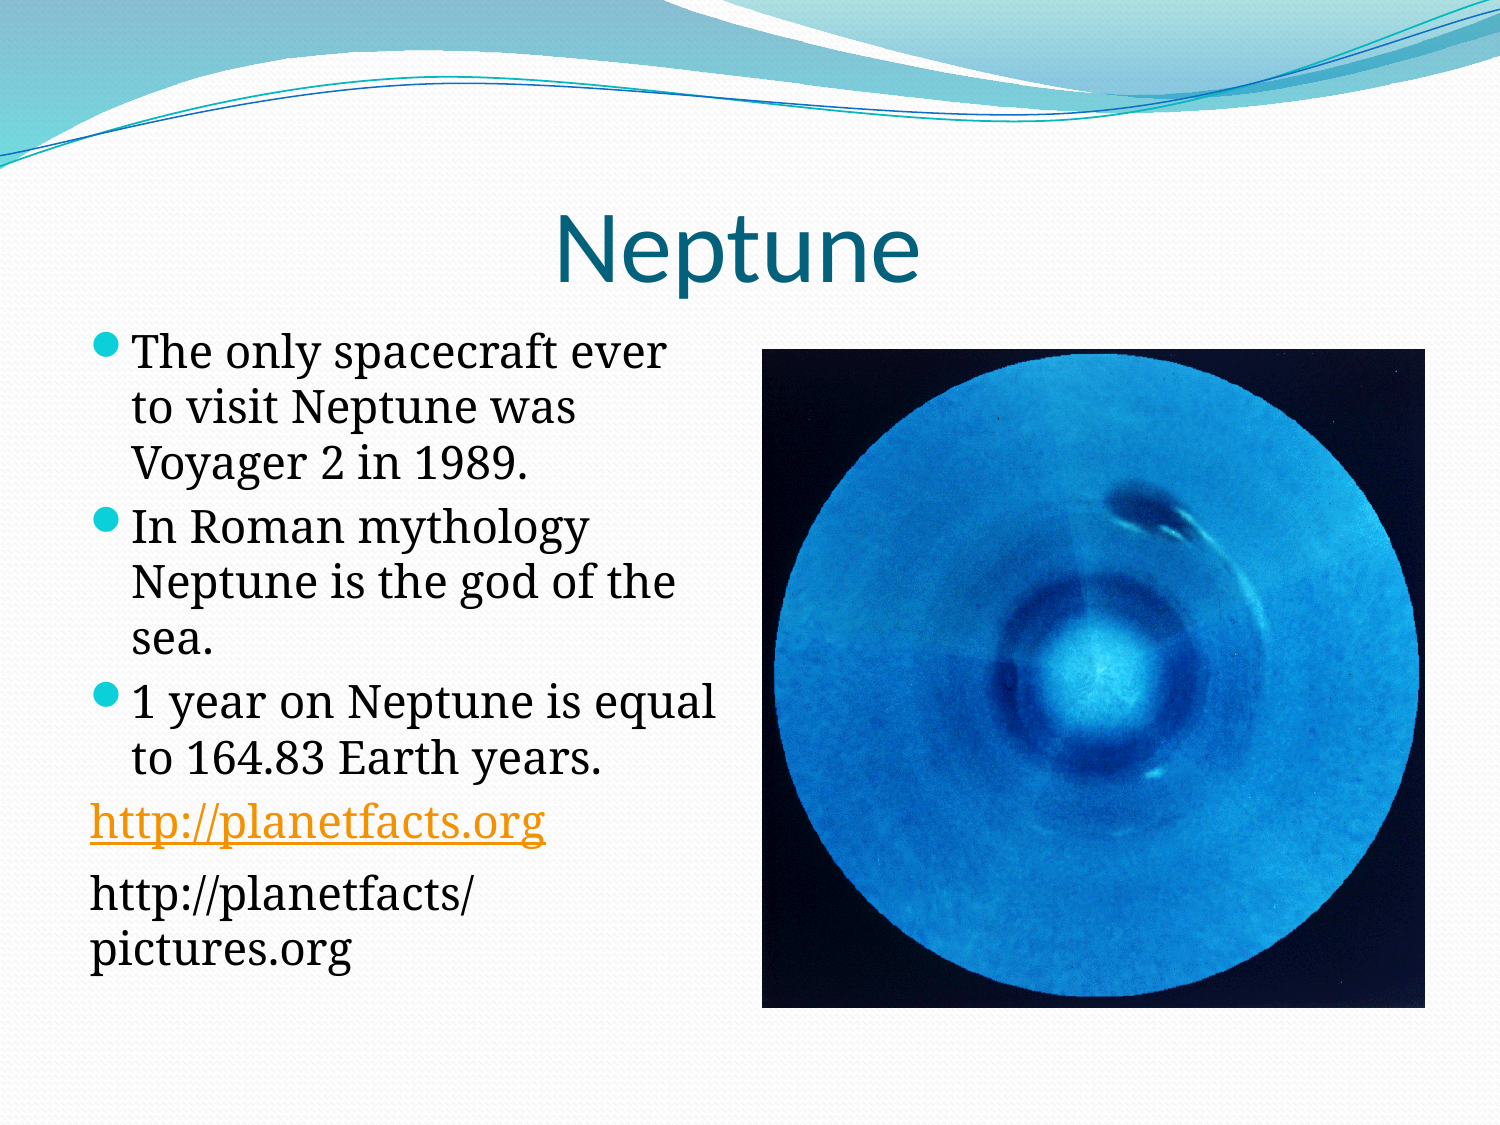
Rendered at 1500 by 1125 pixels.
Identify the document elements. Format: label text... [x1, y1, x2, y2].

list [762, 349, 1426, 1008]
list The only spacecraft ever to visit Neptune was Voyager 2 in 1989. In Roman mythology Neptune is the god of the sea. 1 year on Neptune is equal to 164.83 Earth years. http://planetfacts.org http://planetfacts/pictures.org [75, 314, 738, 1043]
title Neptune [75, 115, 1425, 303]
